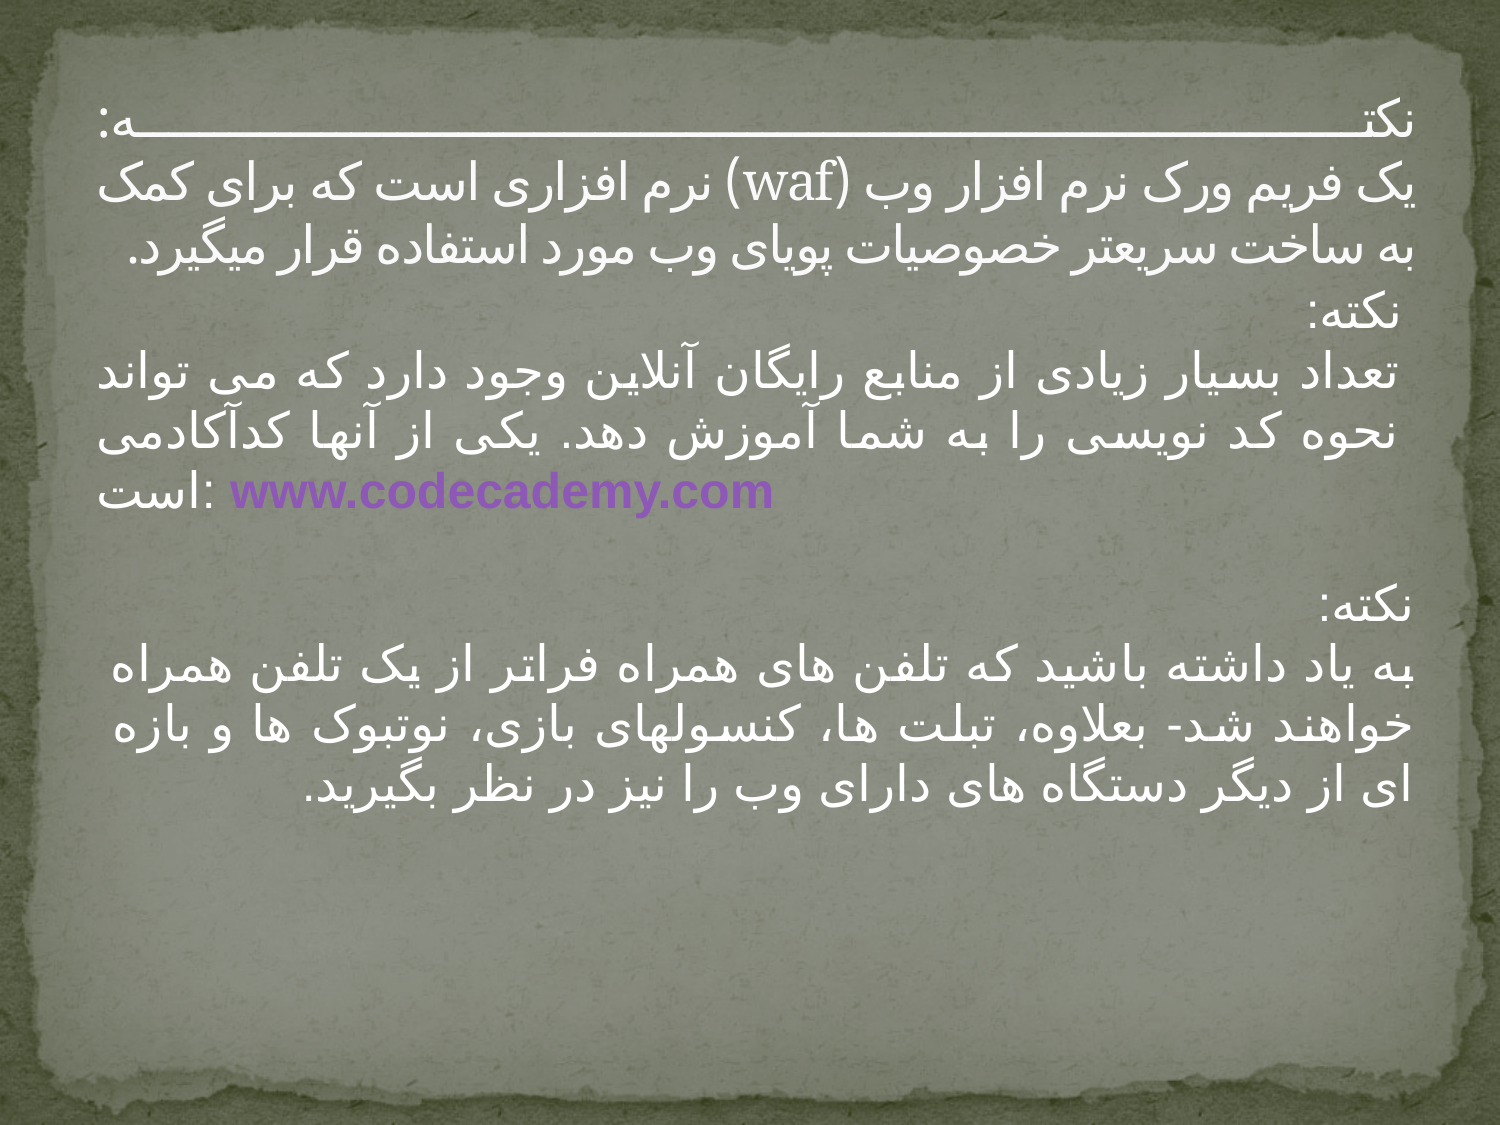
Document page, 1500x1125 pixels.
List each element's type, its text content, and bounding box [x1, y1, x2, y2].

text_box نکته: تعداد بسیار زیادی از منابع رایگان آنلاین وجود دارد که می تواند نحوه کد نویسی را به شما آموزش دهد. یکی از آنها کدآکادمی است: www.codecademy.com [81, 270, 1418, 526]
text_box نکته: به یاد داشته باشید که تلفن های همراه فراتر از یک تلفن همراه خواهند شد- بعلاوه، تبلت ها، کنسولهای بازی، نوتبوک ها و بازه ای از دیگر دستگاه های دارای وب را نیز در نظر بگیرید. [93, 563, 1430, 864]
title نکته: یک فریم ورک نرم افزار وب (waf) نرم افزاری است که برای کمک به ساخت سریعتر خصوصیات پویای وب مورد استفاده قرار میگیرد. [81, 35, 1433, 282]
